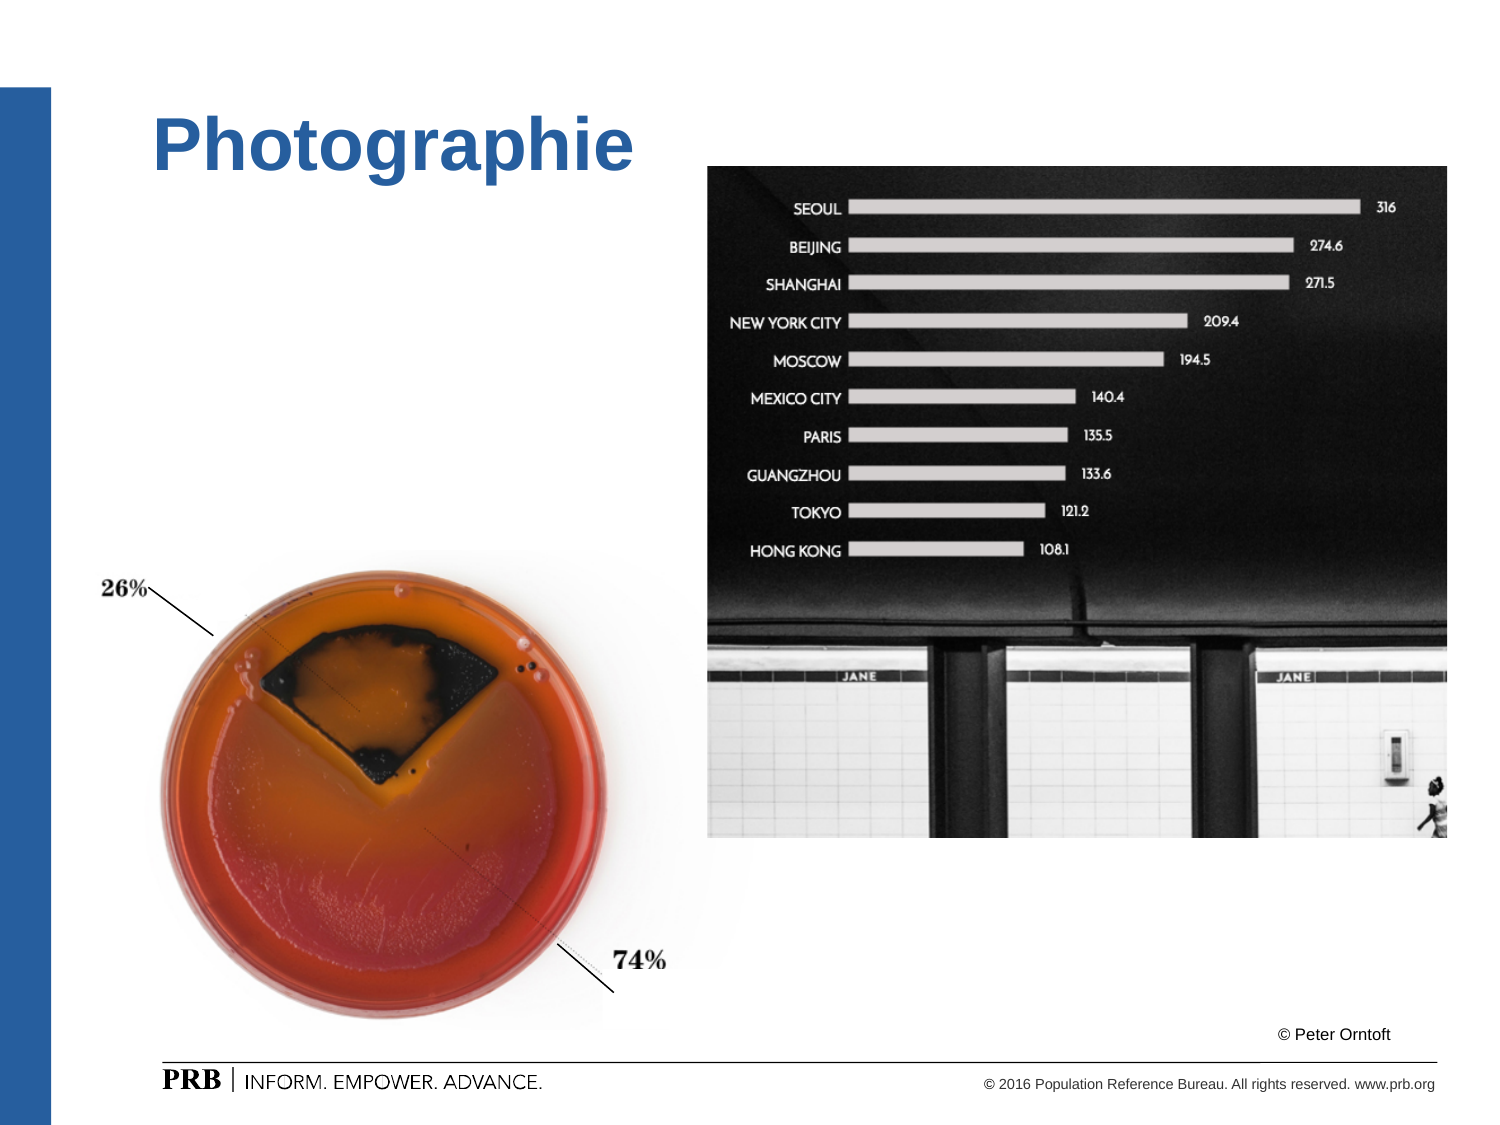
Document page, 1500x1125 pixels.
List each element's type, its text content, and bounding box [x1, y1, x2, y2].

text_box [557, 943, 615, 993]
picture [68, 550, 769, 1031]
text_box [148, 587, 214, 636]
title Photographie [137, 87, 1407, 250]
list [707, 165, 1448, 838]
text_box © Peter Orntoft [1263, 1016, 1407, 1052]
